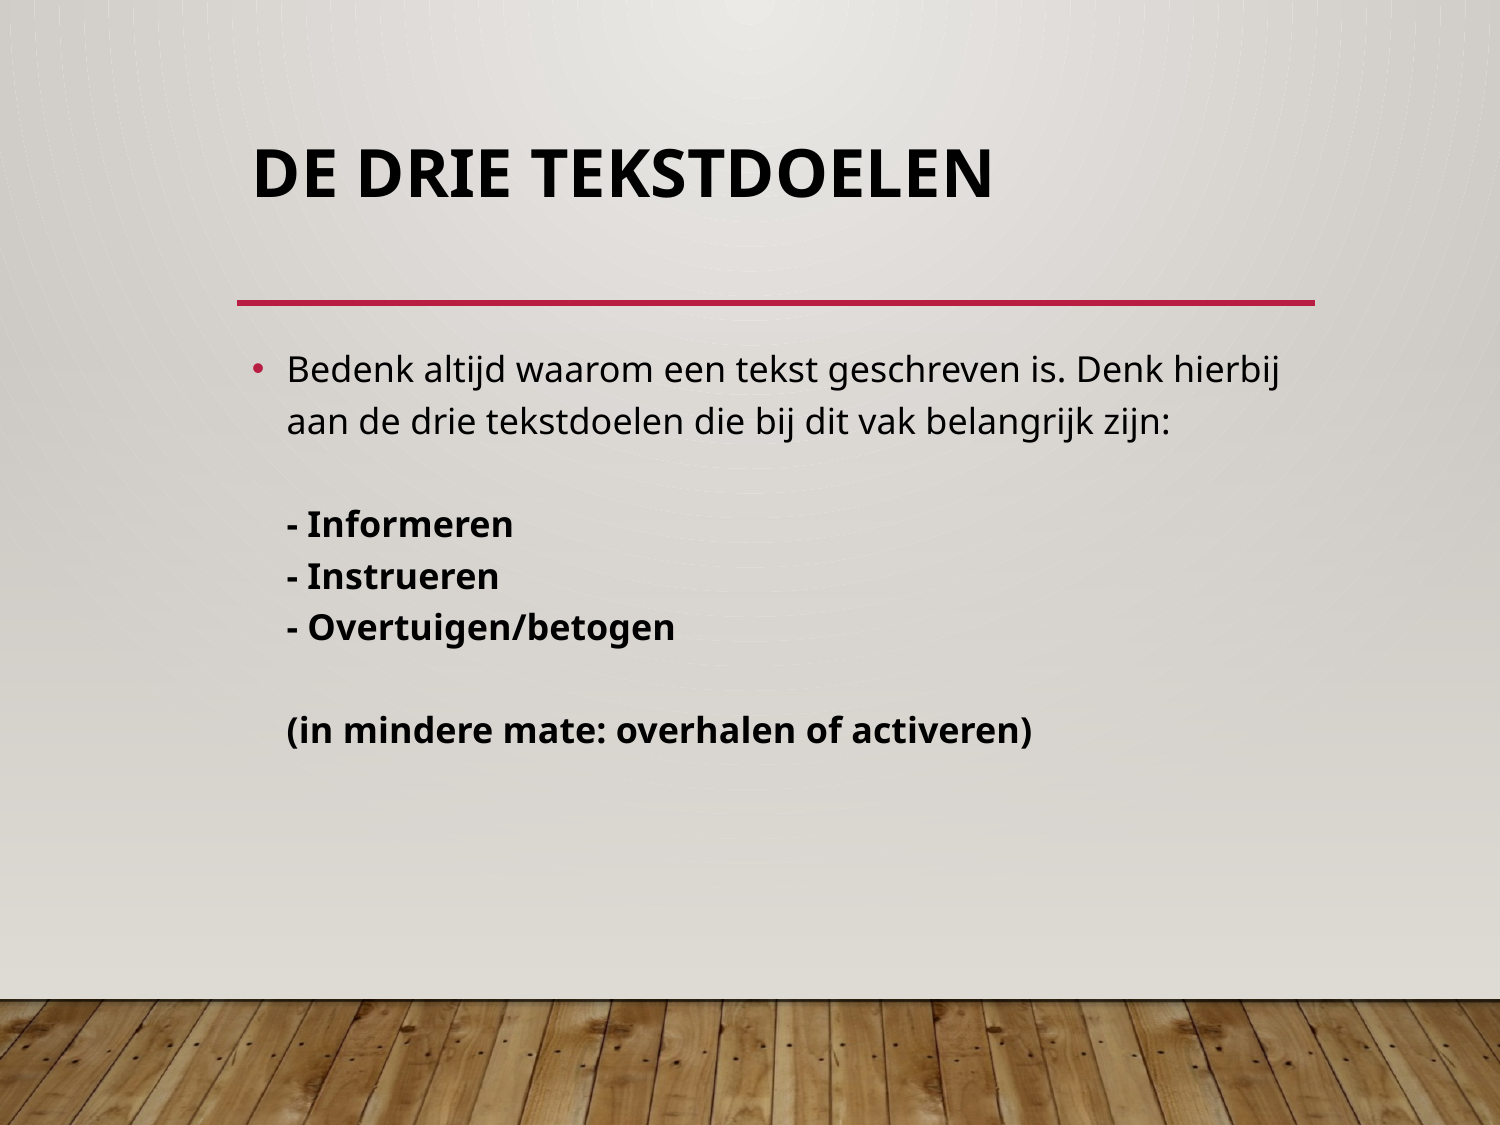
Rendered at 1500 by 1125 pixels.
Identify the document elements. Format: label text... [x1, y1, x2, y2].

title De drie tekstdoelen [236, 131, 1315, 305]
list Bedenk altijd waarom een tekst geschreven is. Denk hierbij aan de drie tekstdoelen die bij dit vak belangrijk zijn: - Informeren - Instrueren - Overtuigen/betogen (in mindere mate: overhalen of activeren) [236, 330, 1315, 897]
picture [0, 999, 1500, 1125]
